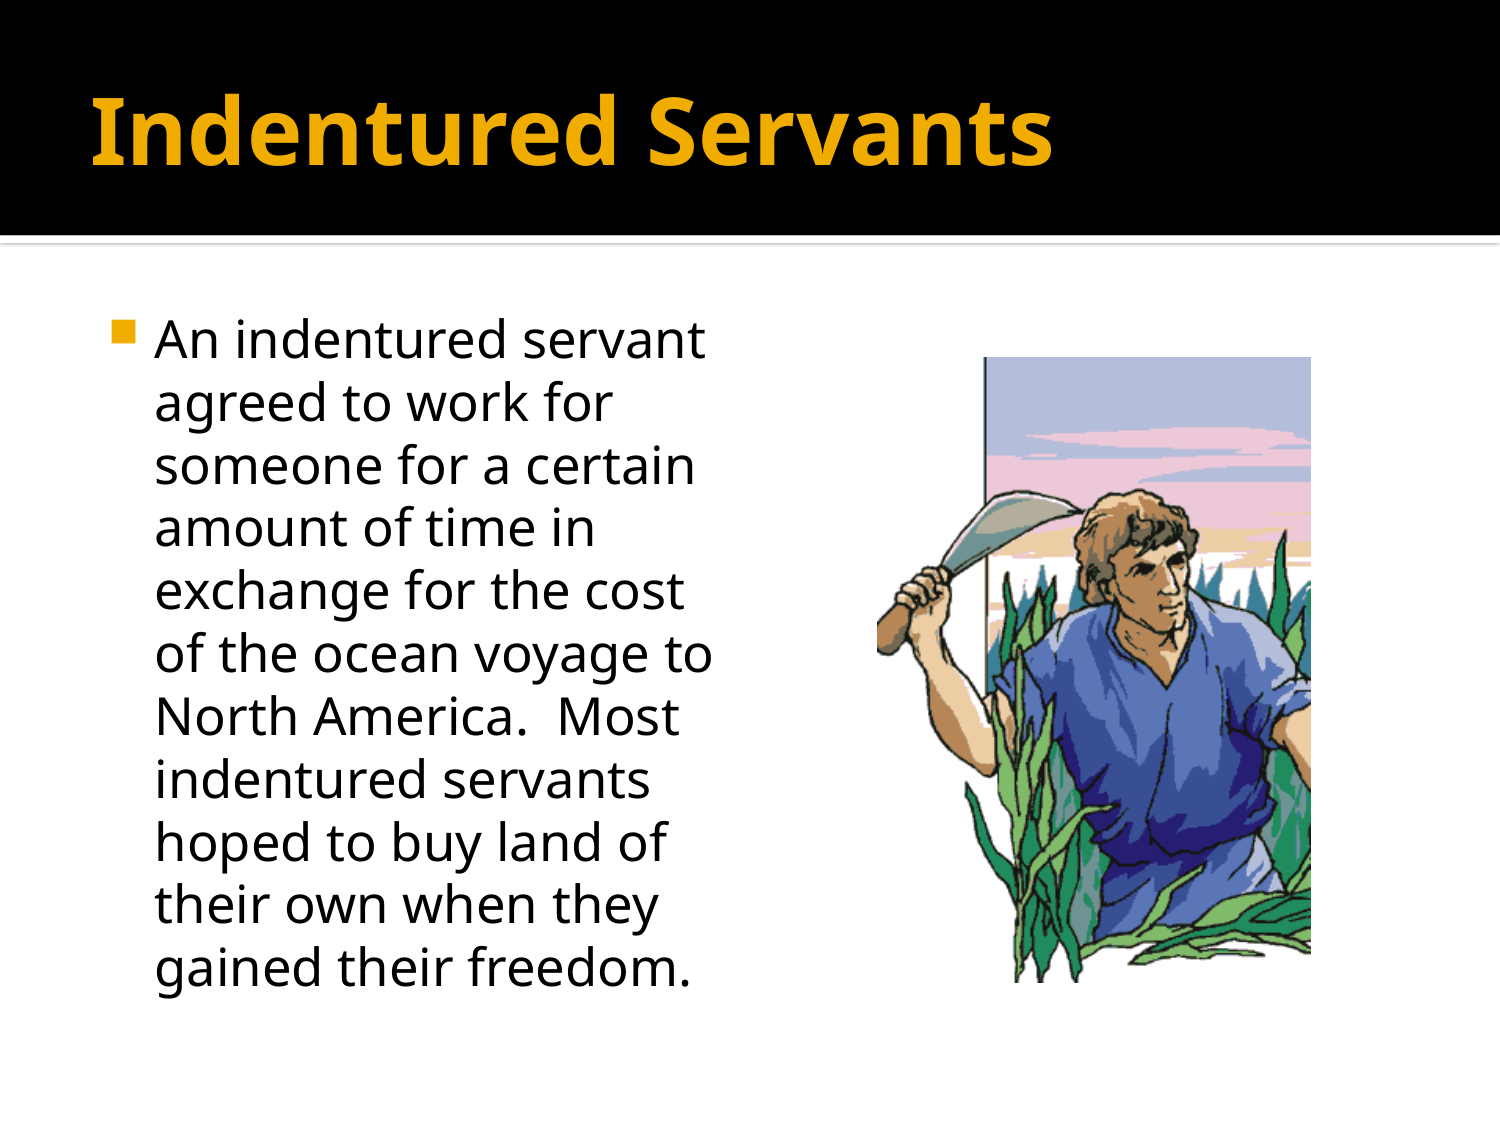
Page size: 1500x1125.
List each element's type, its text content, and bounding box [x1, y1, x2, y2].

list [877, 357, 1311, 983]
list An indentured servant agreed to work for someone for a certain amount of time in exchange for the cost of the ocean voyage to North America. Most indentured servants hoped to buy land of their own when they gained their freedom. [75, 291, 738, 1050]
title Indentured Servants [75, 24, 1425, 231]
